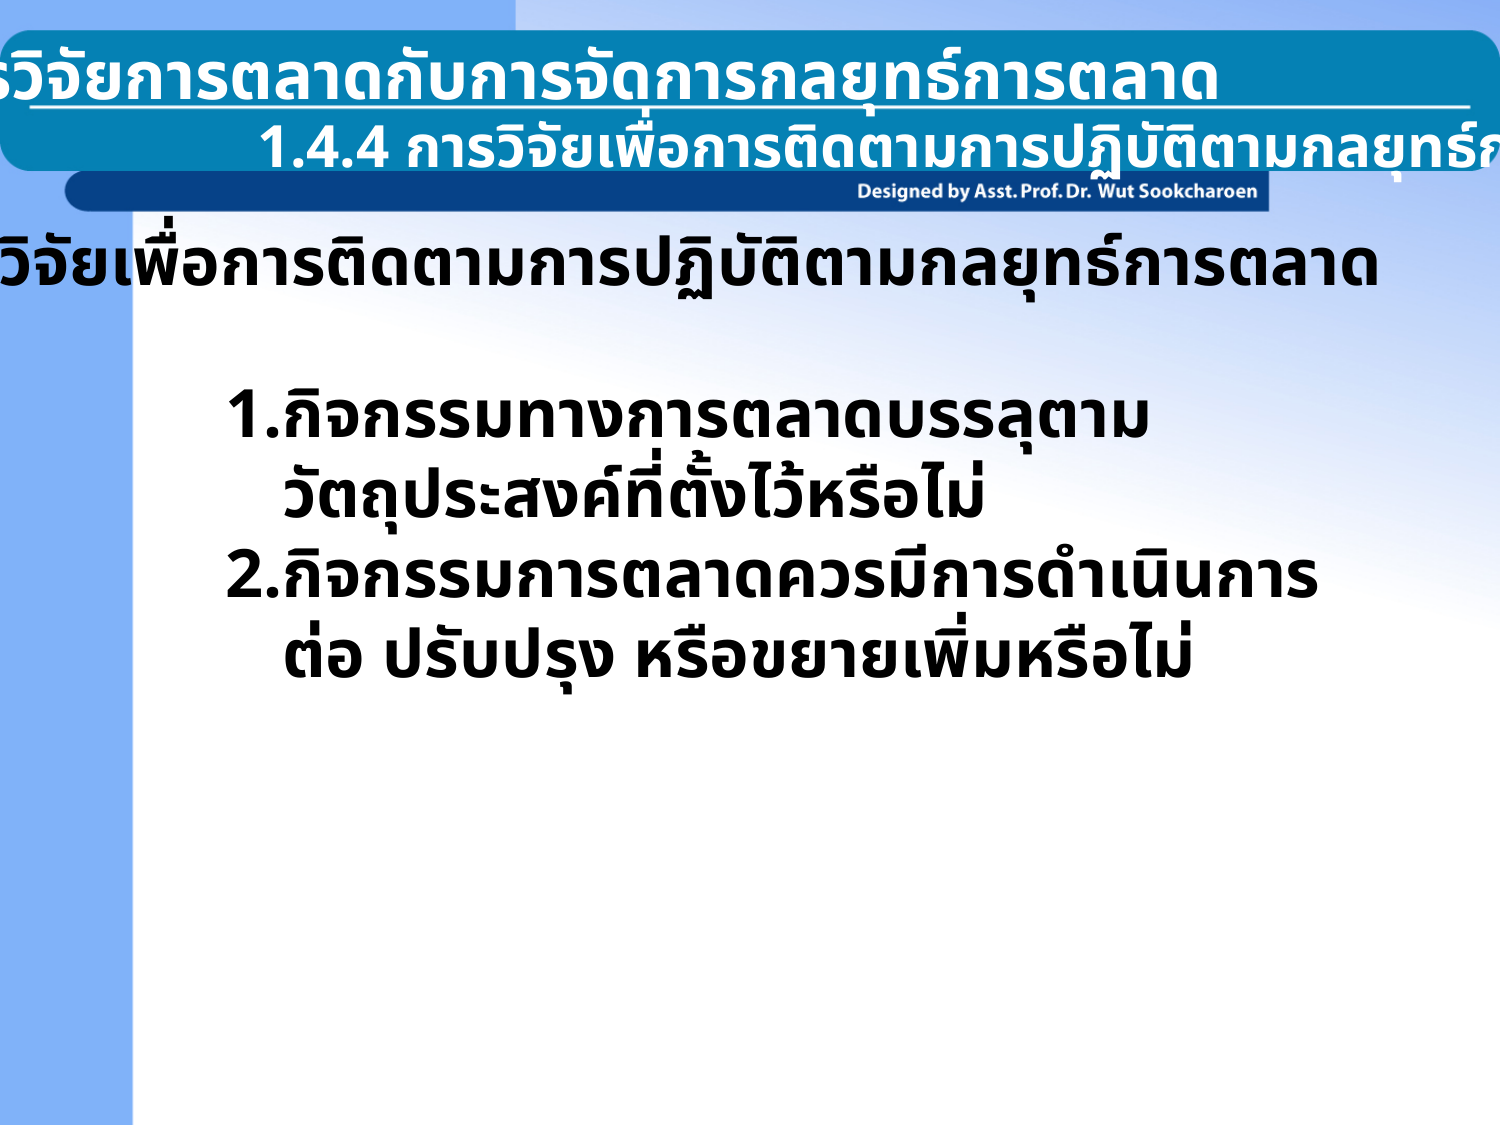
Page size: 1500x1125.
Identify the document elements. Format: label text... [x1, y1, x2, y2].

text_box การวิจัยเพื่อการติดตามการปฏิบัติตามกลยุทธ์การตลาด [0, 210, 1399, 306]
text_box 1.4 การวิจัยการตลาดกับการจัดการกลยุทธ์การตลาด [0, 25, 1238, 121]
picture [0, 149, 1500, 1125]
picture [0, 0, 1500, 53]
text_box 1.4.4 การวิจัยเพื่อการติดตามการปฏิบัติตามกลยุทธ์การตลาด [242, 101, 1500, 187]
text_box กิจกรรมทางการตลาดบรรลุตามวัตถุประสงค์ที่ตั้งไว้หรือไม่ กิจกรรมการตลาดควรมีการดำเนินการต่อ ปรับปรุง หรือขยายเพิ่มหรือไม่ [210, 363, 1418, 699]
